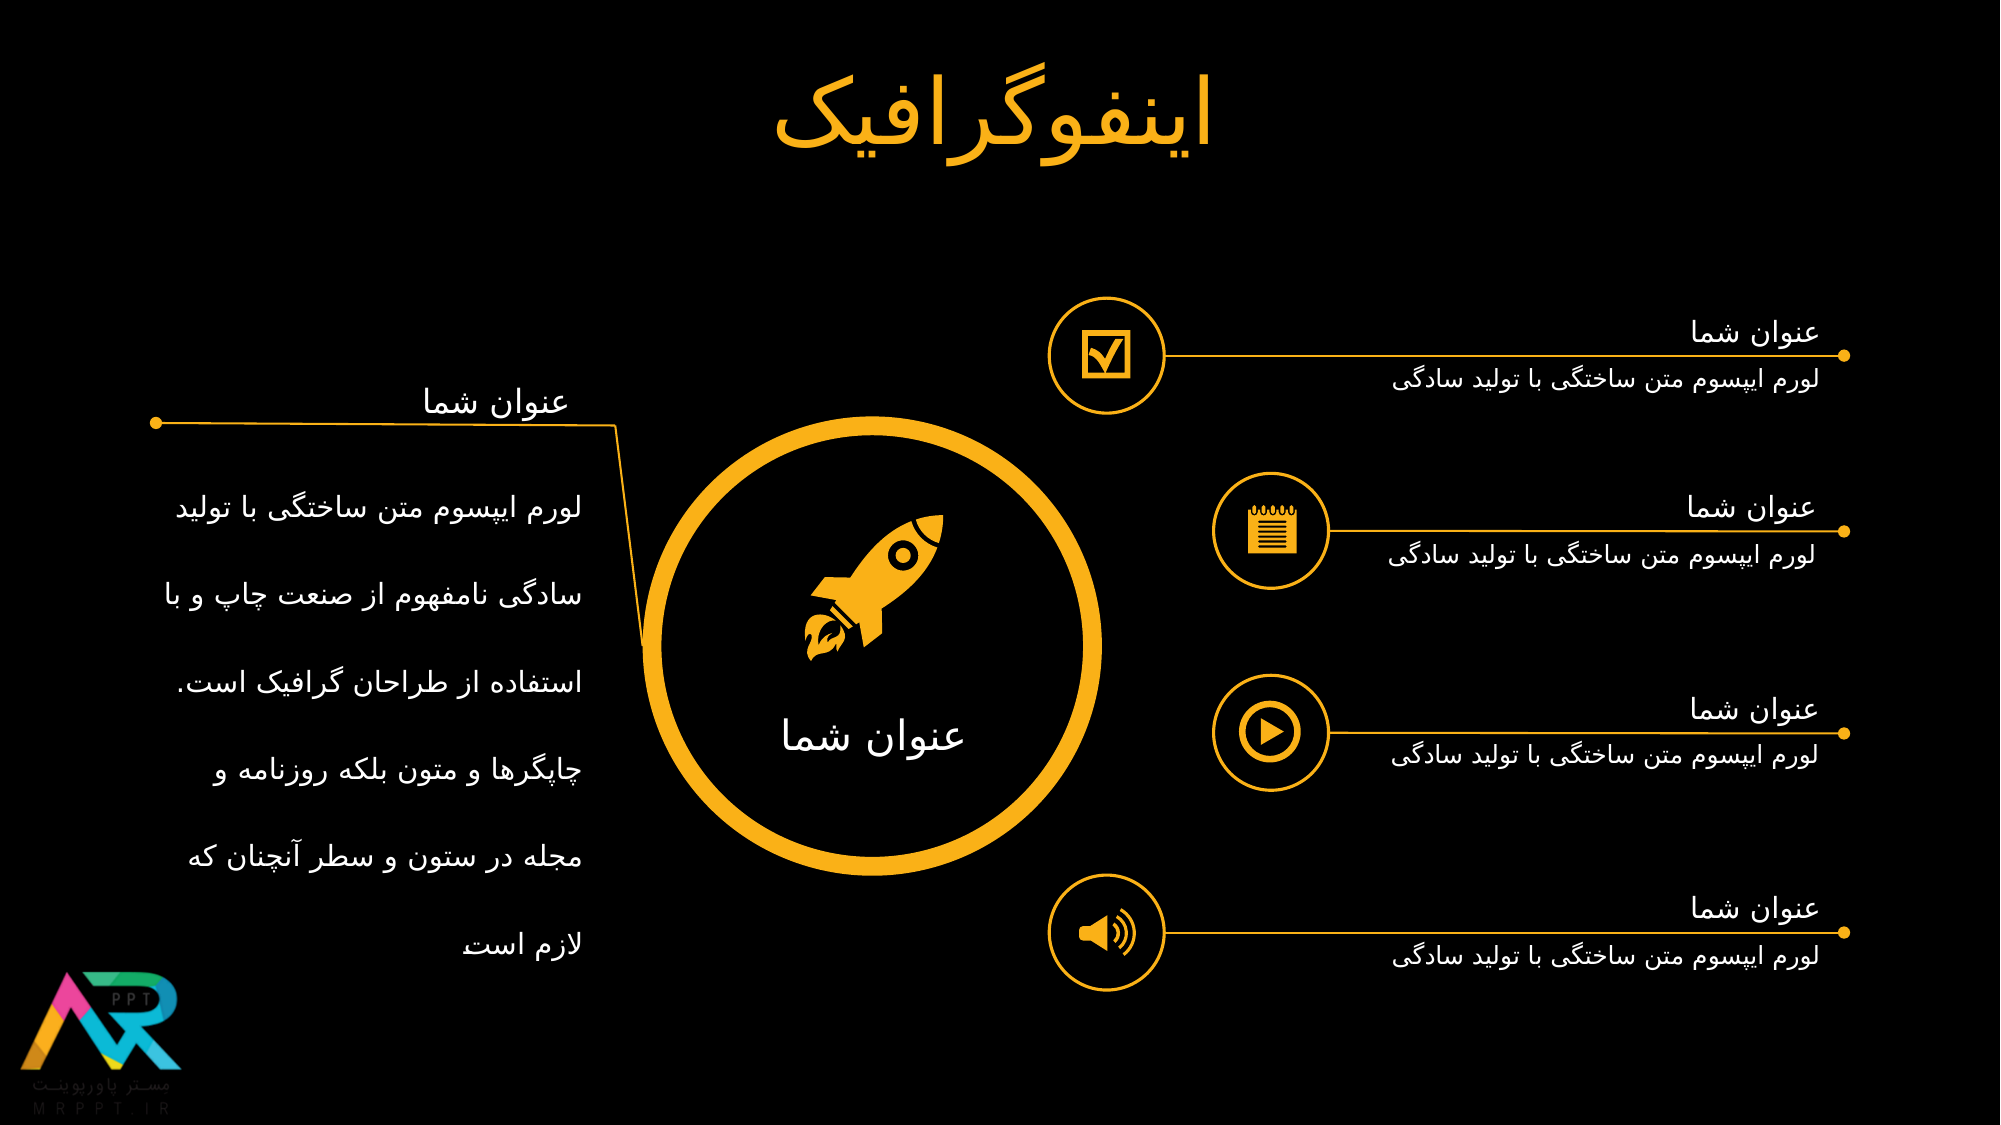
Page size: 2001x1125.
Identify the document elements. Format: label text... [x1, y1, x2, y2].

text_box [136, 372, 598, 886]
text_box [1343, 682, 1835, 777]
text_box [1048, 297, 1166, 415]
text_box [1212, 472, 1330, 590]
text_box عنوان شما [754, 700, 993, 766]
text_box [1078, 913, 1109, 953]
text_box [641, 415, 1103, 877]
text_box [1237, 699, 1302, 764]
text_box [1111, 913, 1129, 951]
text_box [1081, 329, 1131, 380]
text_box [1118, 906, 1137, 958]
text_box [1048, 874, 1166, 992]
text_box [1247, 503, 1298, 555]
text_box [1169, 306, 1836, 401]
text_box اینفوگرافیک [692, 45, 1298, 170]
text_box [1340, 481, 1832, 577]
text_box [1169, 881, 1836, 978]
text_box [1212, 674, 1330, 792]
text_box [803, 514, 945, 663]
picture [0, 963, 200, 1125]
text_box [155, 422, 616, 426]
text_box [615, 425, 710, 484]
